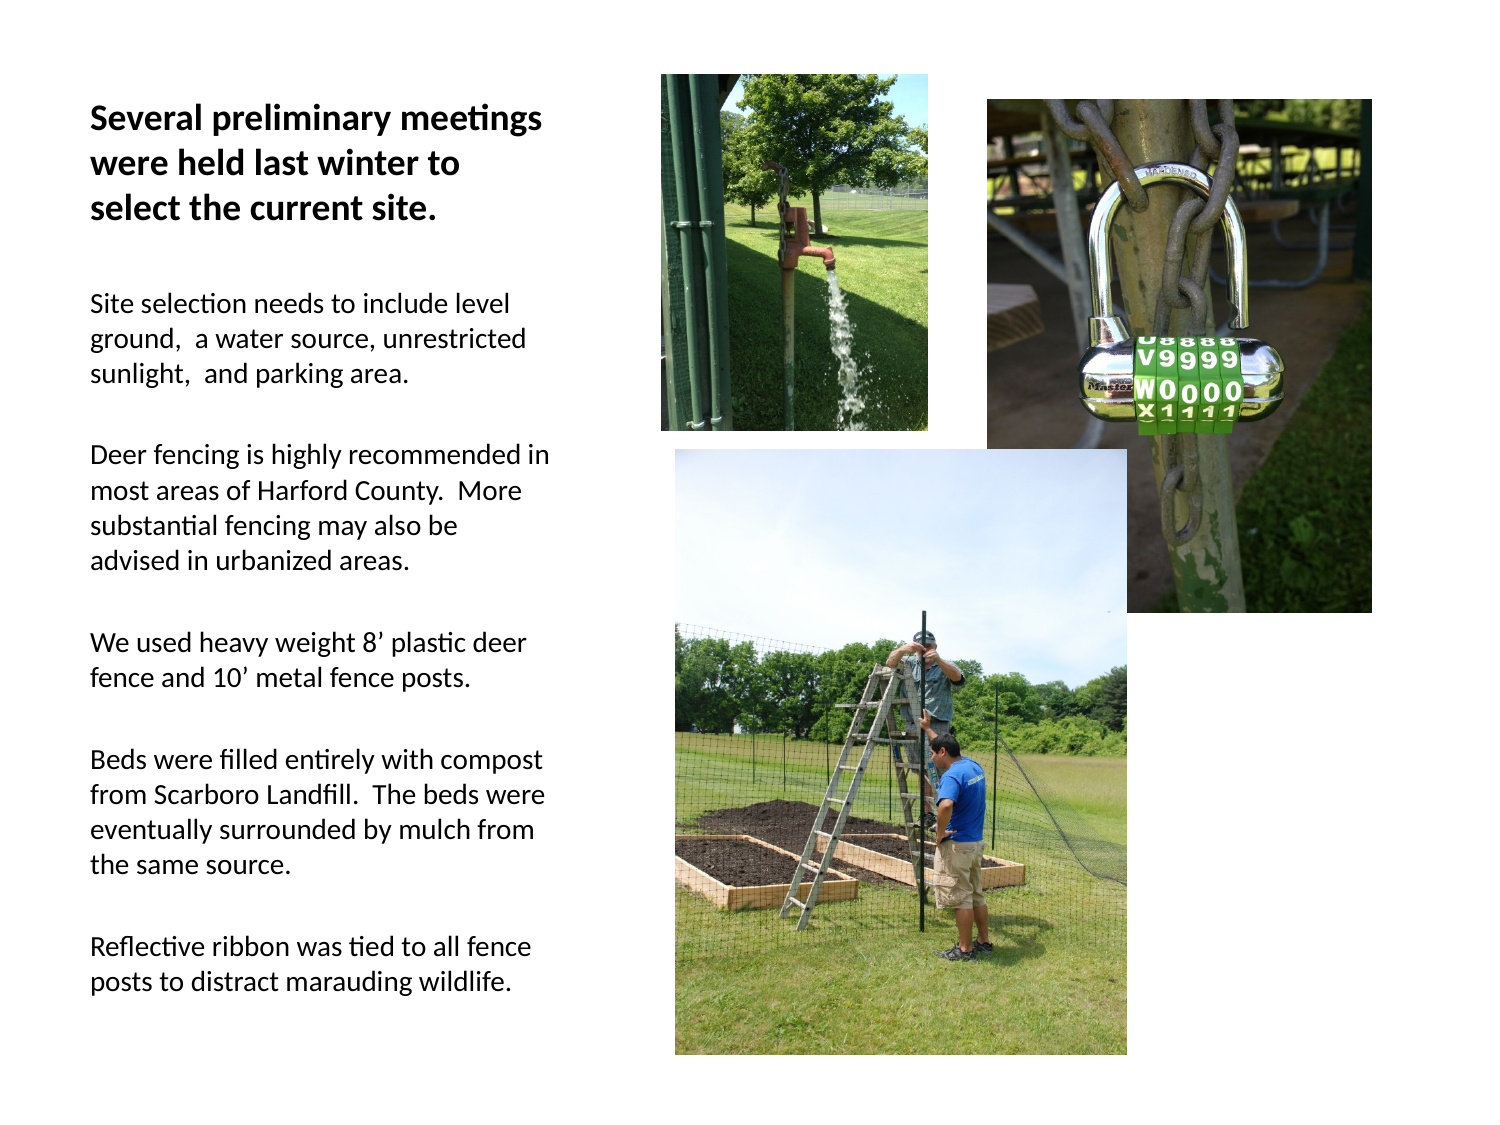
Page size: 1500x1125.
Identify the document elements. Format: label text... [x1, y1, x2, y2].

title Several preliminary meetings were held last winter to select the current site. [75, 44, 569, 235]
list Site selection needs to include level ground, a water source, unrestricted sunlight, and parking area. Deer fencing is highly recommended in most areas of Harford County. More substantial fencing may also be advised in urbanized areas. We used heavy weight 8’ plastic deer fence and 10’ metal fence posts. Beds were filled entirely with compost from Scarboro Landfill. The beds were eventually surrounded by mulch from the same source. Reflective ribbon was tied to all fence posts to distract marauding wildlife. [75, 235, 569, 1005]
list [660, 74, 928, 431]
picture [674, 99, 1373, 1055]
